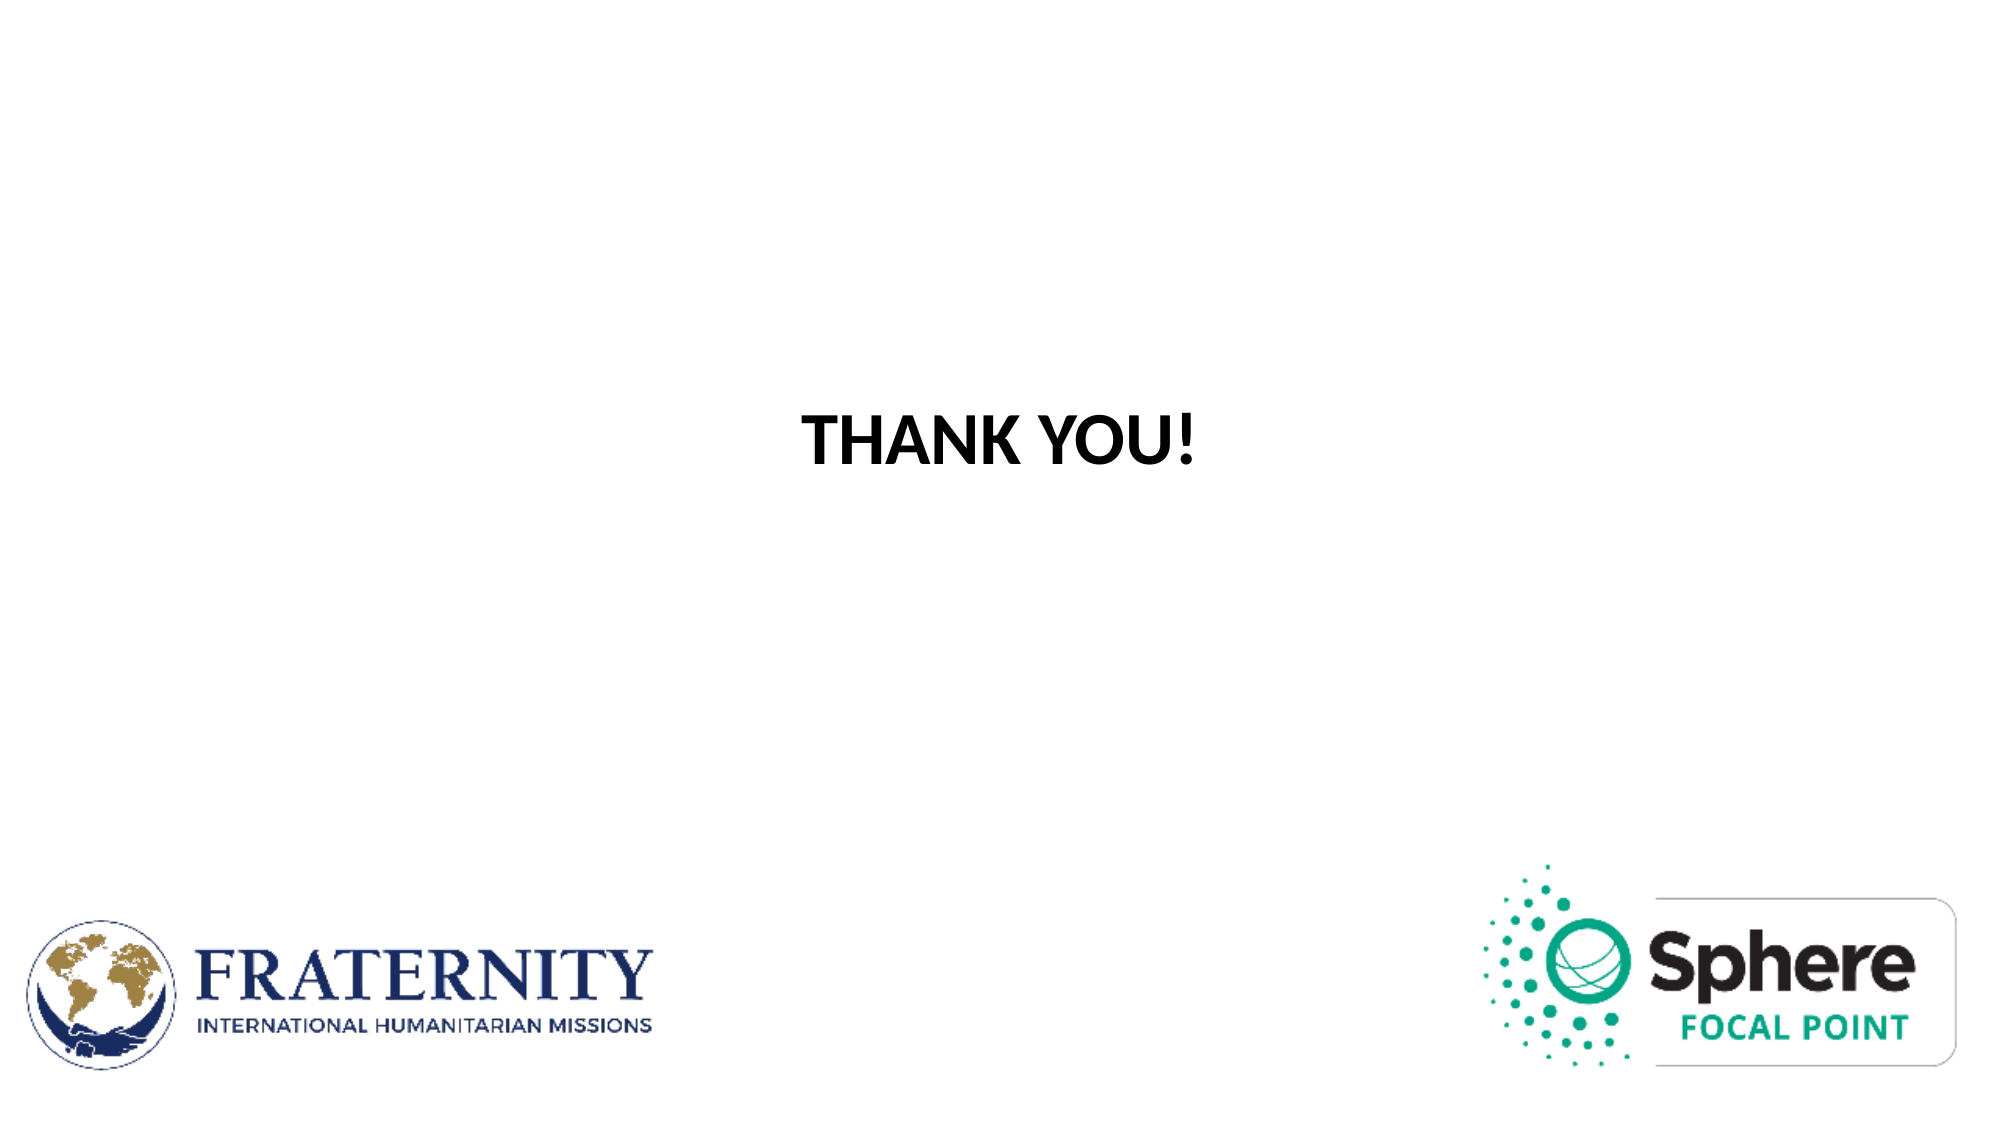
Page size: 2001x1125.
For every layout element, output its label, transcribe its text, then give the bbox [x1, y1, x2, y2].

picture [0, 893, 683, 1098]
picture [1481, 862, 1961, 1070]
text_box THANK YOU! [327, 381, 1673, 487]
